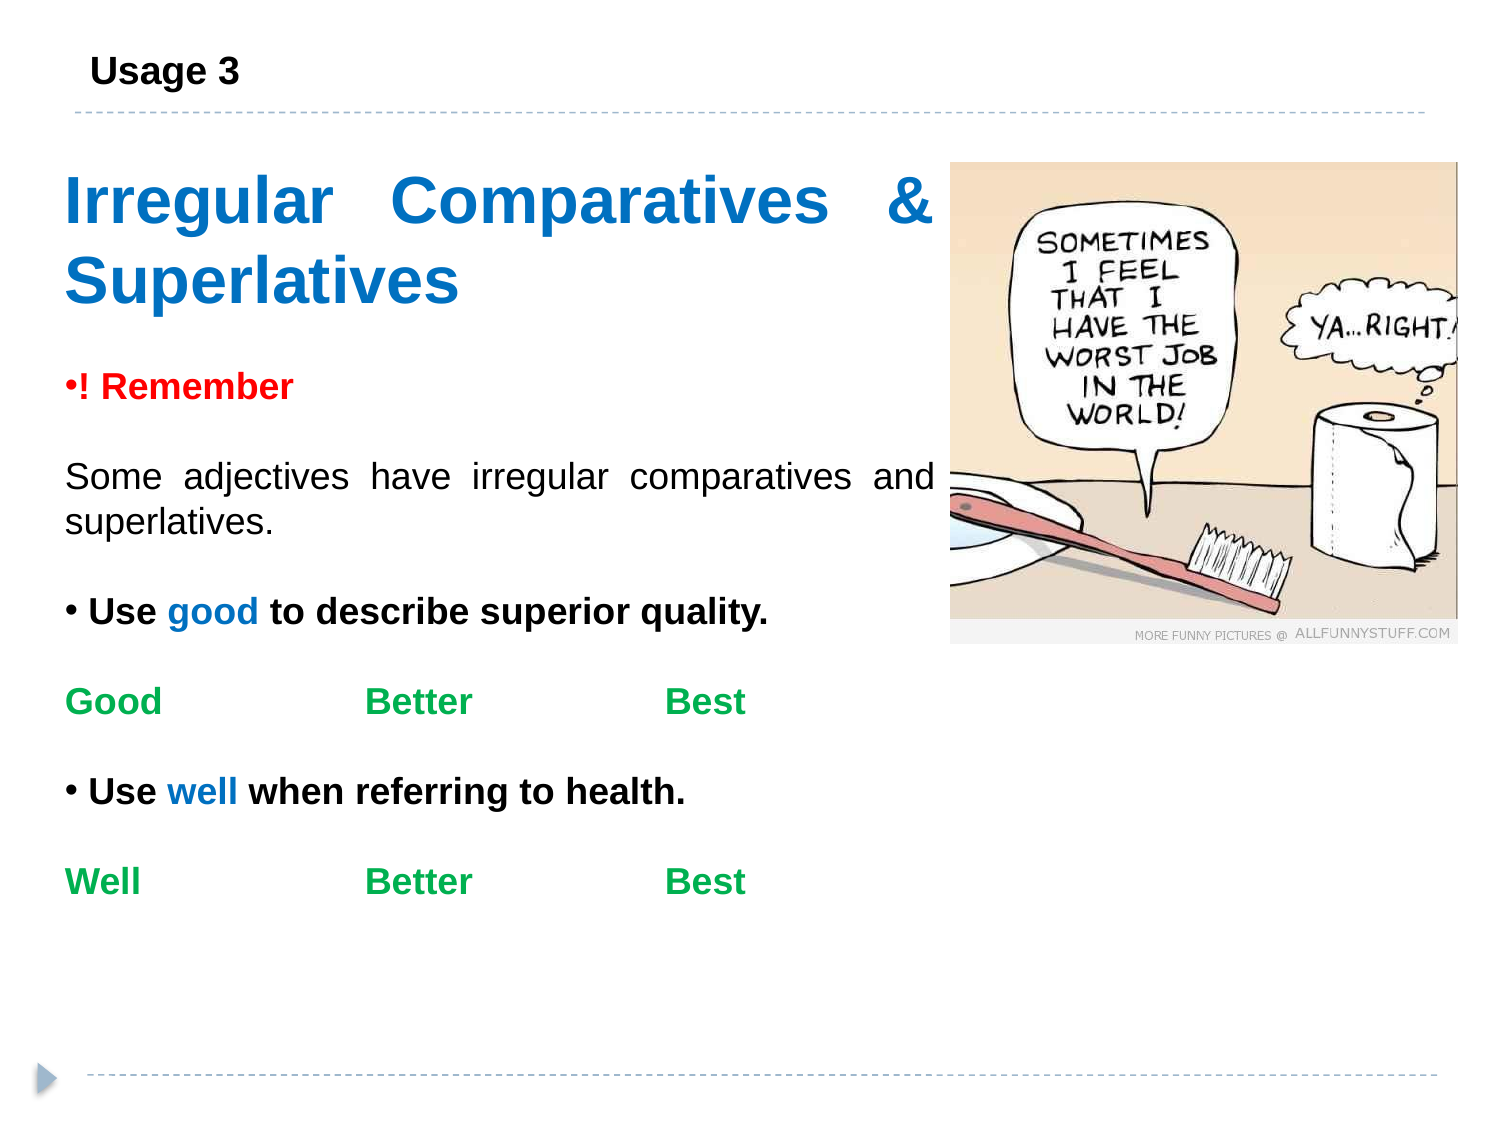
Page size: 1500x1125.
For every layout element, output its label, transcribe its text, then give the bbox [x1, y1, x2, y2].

title Usage 3 [75, 37, 1425, 100]
picture [949, 162, 1459, 644]
text_box Irregular Comparatives & Superlatives ! Remember Some adjectives have irregular comparatives and superlatives. Use good to describe superior quality. Good Better Best Use well when referring to health. Well Better Best [49, 149, 950, 910]
